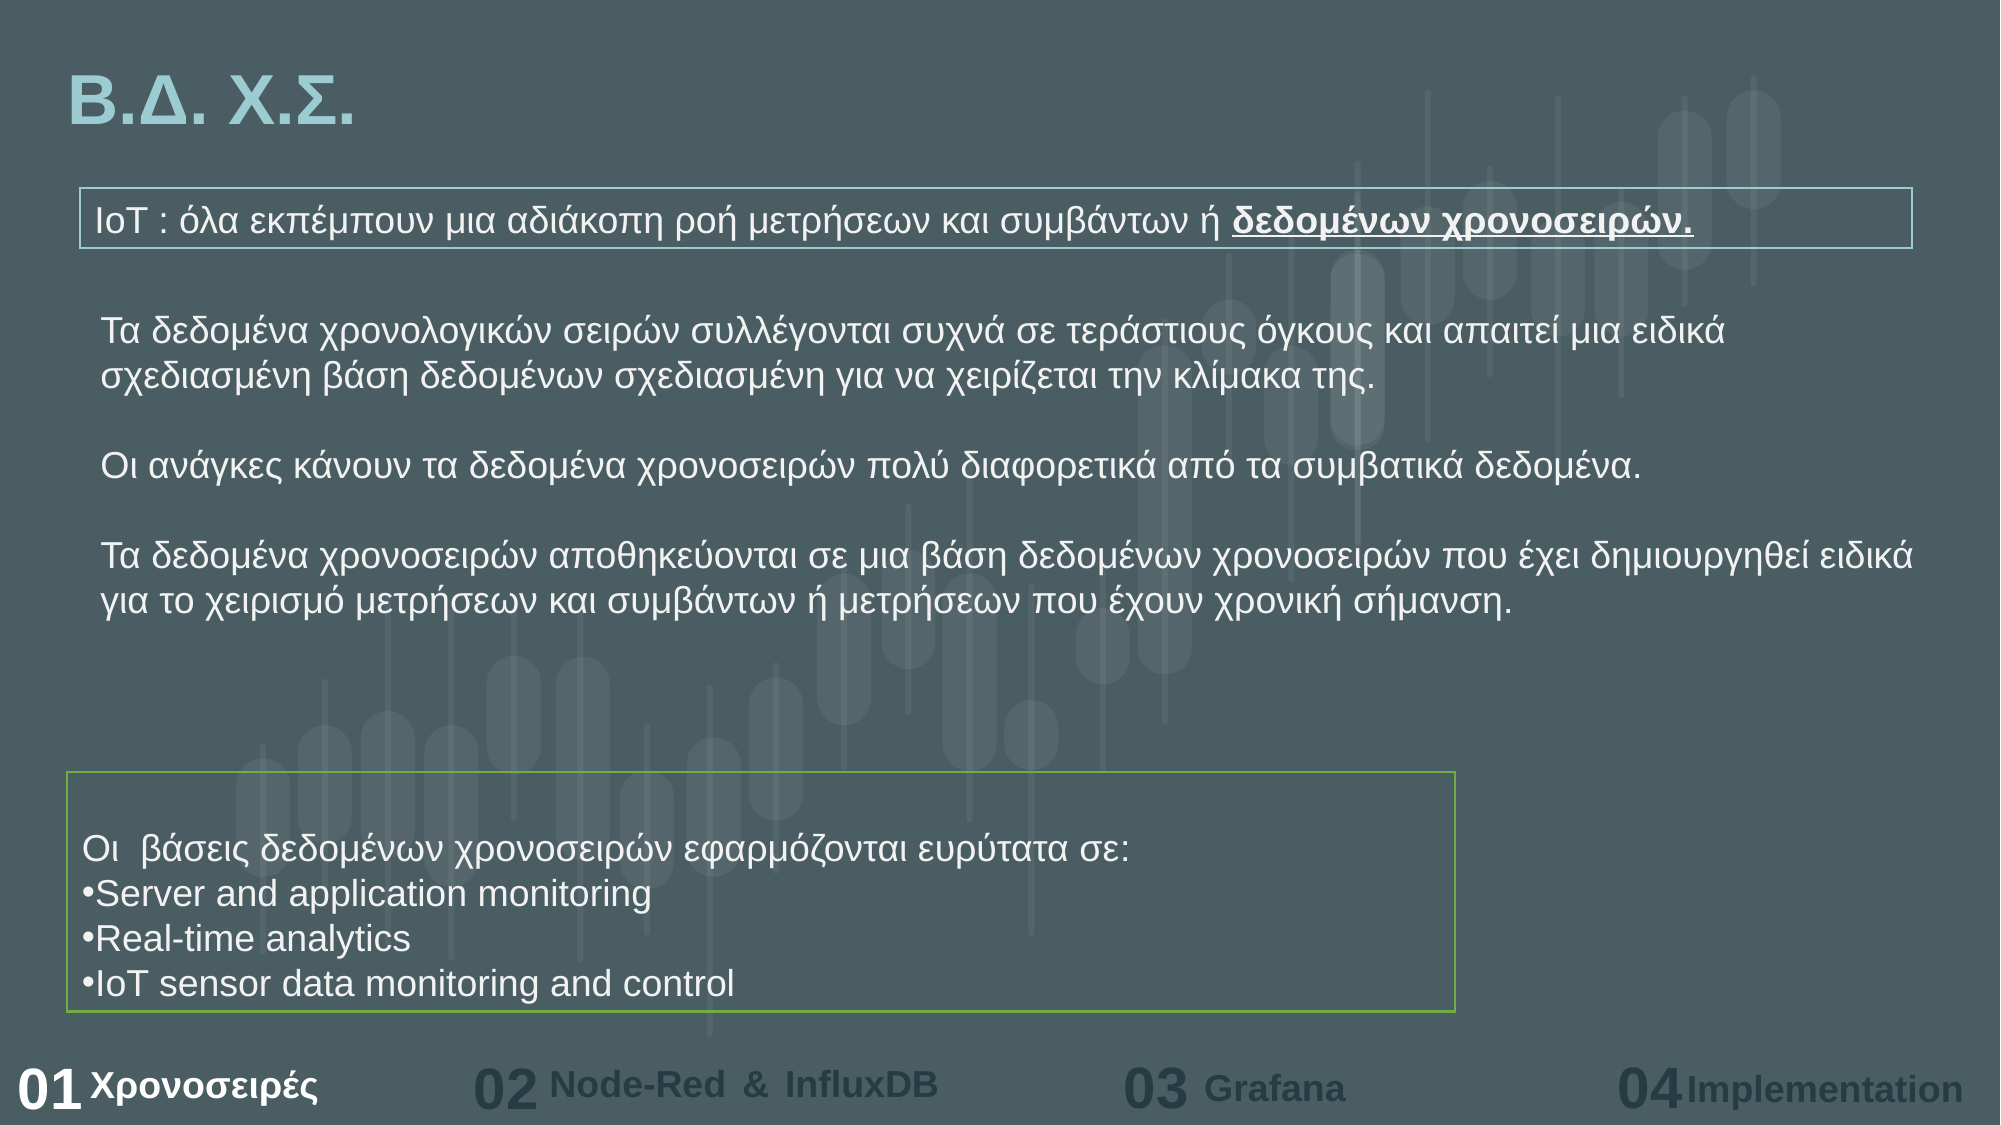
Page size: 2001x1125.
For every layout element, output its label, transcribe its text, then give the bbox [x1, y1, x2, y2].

text_box ΙοΤ : όλα εκπέμπουν μια αδιάκοπη ροή μετρήσεων και συμβάντων ή δεδομένων χρονοσειρών. [79, 187, 1913, 249]
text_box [0, 1033, 1988, 1125]
text_box Β.Δ. Χ.Σ. [53, 55, 1952, 175]
text_box Οι βάσεις δεδομένων χρονοσειρών εφαρμόζονται ευρύτατα σε: Server and application monitoring Real-time analytics IoT sensor data monitoring and control [66, 771, 1456, 1013]
text_box Τα δεδομένα χρονολογικών σειρών συλλέγονται συχνά σε τεράστιους όγκους και απαιτεί μια ειδικά σχεδιασμένη βάση δεδομένων σχεδιασμένη για να χειρίζεται την κλίμακα της. Οι ανάγκες κάνουν τα δεδομένα χρονοσειρών πολύ διαφορετικά από τα συμβατικά δεδομένα. Τα δεδομένα χρονοσειρών αποθηκεύονται σε μια βάση δεδομένων χρονοσειρών που έχει δημιουργηθεί ειδικά για το χειρισμό μετρήσεων και συμβάντων ή μετρήσεων που έχουν χρονική σήμανση. [85, 253, 1960, 629]
